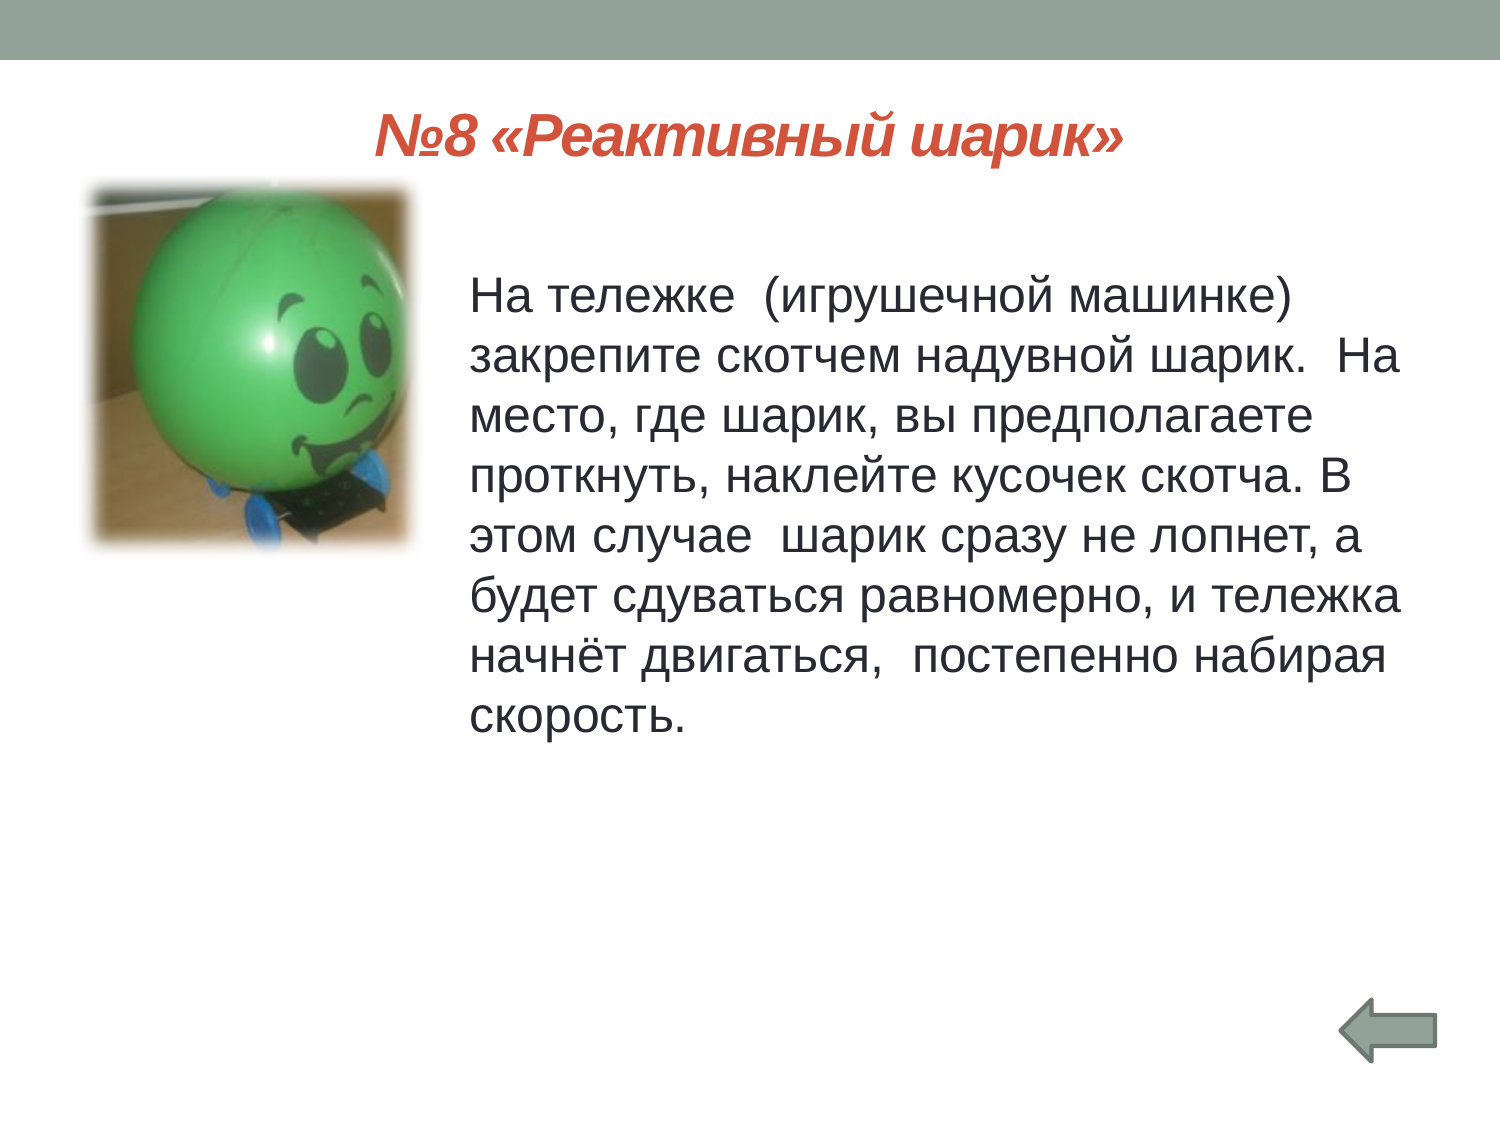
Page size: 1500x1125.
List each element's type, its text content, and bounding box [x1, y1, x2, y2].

text_box [1338, 997, 1438, 1064]
picture [76, 172, 426, 560]
text_box На тележке (игрушечной машинке) закрепите скотчем надувной шарик. На место, где шарик, вы предполагаете проткнуть, наклейте кусочек скотча. В этом случае шарик сразу не лопнет, а будет сдуваться равномерно, и тележка начнёт двигаться, постепенно набирая скорость. [454, 255, 1435, 751]
title №8 «Реактивный шарик» [75, 87, 1425, 250]
